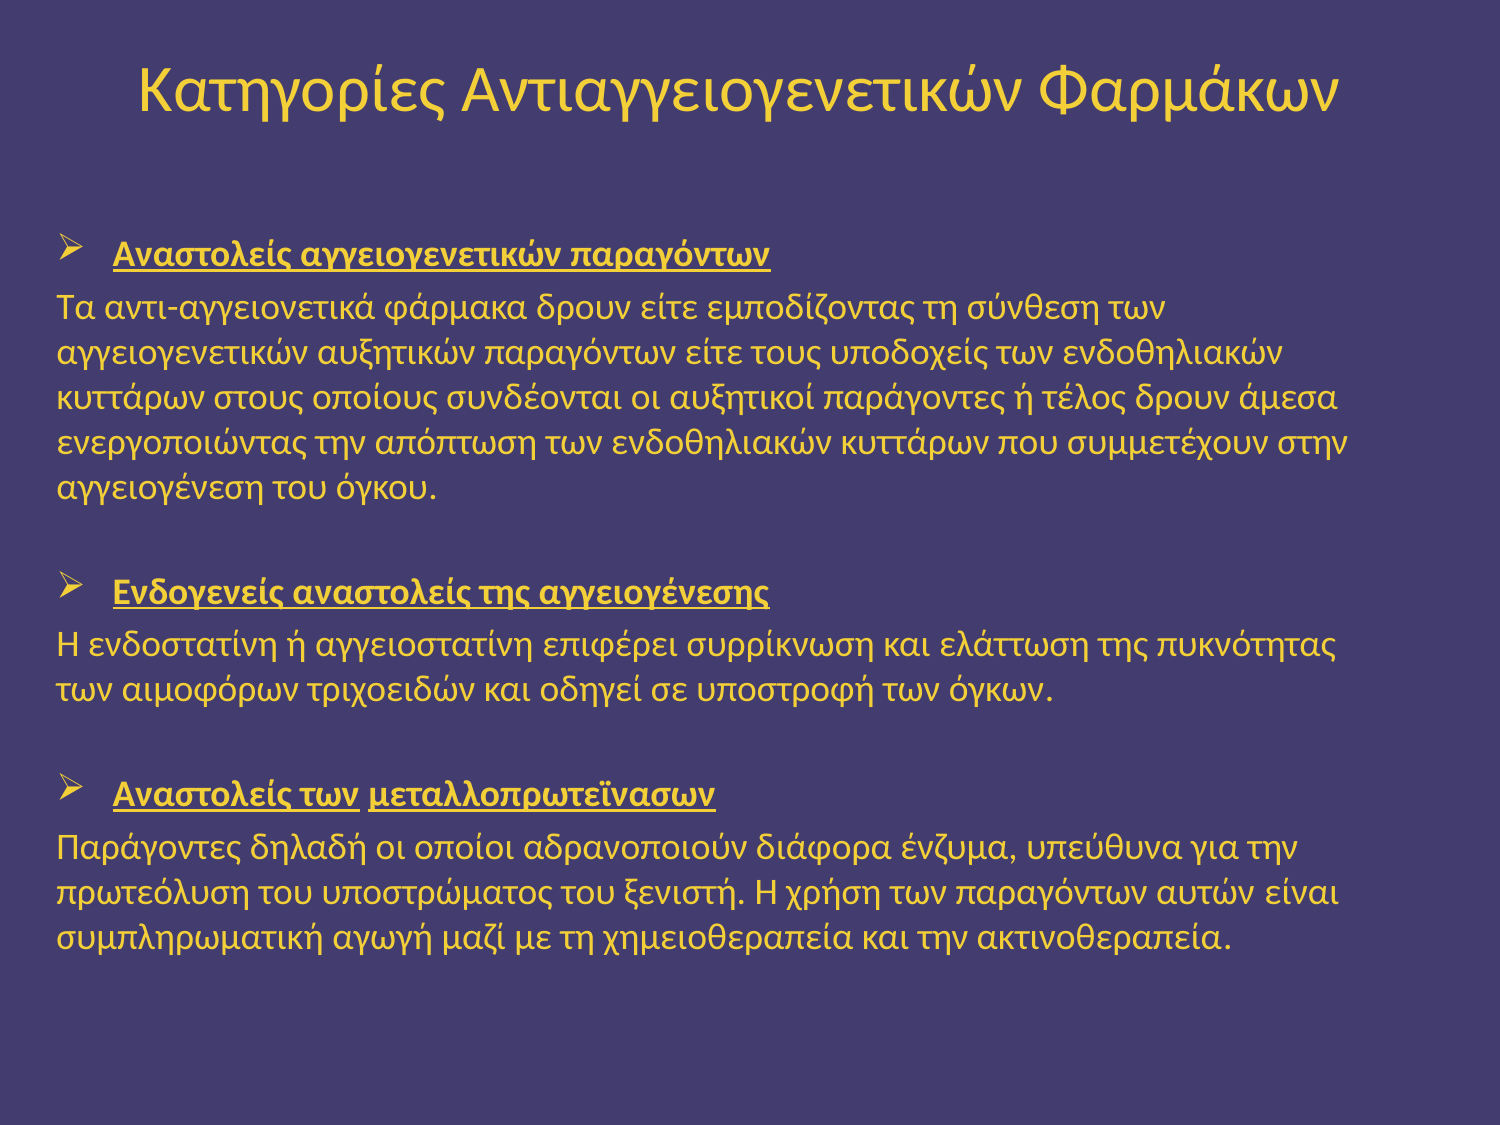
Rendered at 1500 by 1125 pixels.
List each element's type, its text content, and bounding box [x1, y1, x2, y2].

title Κατηγορίες Αντιαγγειογενετικών Φαρμάκων [64, 30, 1415, 219]
list Αναστολείς αγγειογενετικών παραγόντων Τα αντι-αγγειονετικά φάρμακα δρουν είτε εμποδίζοντας τη σύνθεση των αγγειογενετικών αυξητικών παραγόντων είτε τους υποδοχείς των ενδοθηλιακών κυττάρων στους οποίους συνδέονται οι αυξητικοί παράγοντες ή τέλος δρουν άμεσα ενεργοποιώντας την απόπτωση των ενδοθηλιακών κυττάρων που συμμετέχουν στην αγγειογένεση του όγκου. Ενδογενείς αναστολείς της αγγειογένεσης Η ενδοστατίνη ή αγγειοστατίνη επιφέρει συρρίκνωση και ελάττωση της πυκνότητας των αιμοφόρων τριχοειδών και οδηγεί σε υποστροφή των όγκων. Aναστoλείς των μεταλλοπρωτεϊνασων Παράγοντες δηλαδή οι οποίοι αδρανοποιούν διάφορα ένζυμα, υπεύθυνα για την πρωτεόλυση του υποστρώματος του ξενιστή. Η χρήση των παραγόντων αυτών είναι συμπληρωματική αγωγή μαζί με τη χημειοθεραπεία και την ακτινοθεραπεία. [41, 184, 1392, 927]
